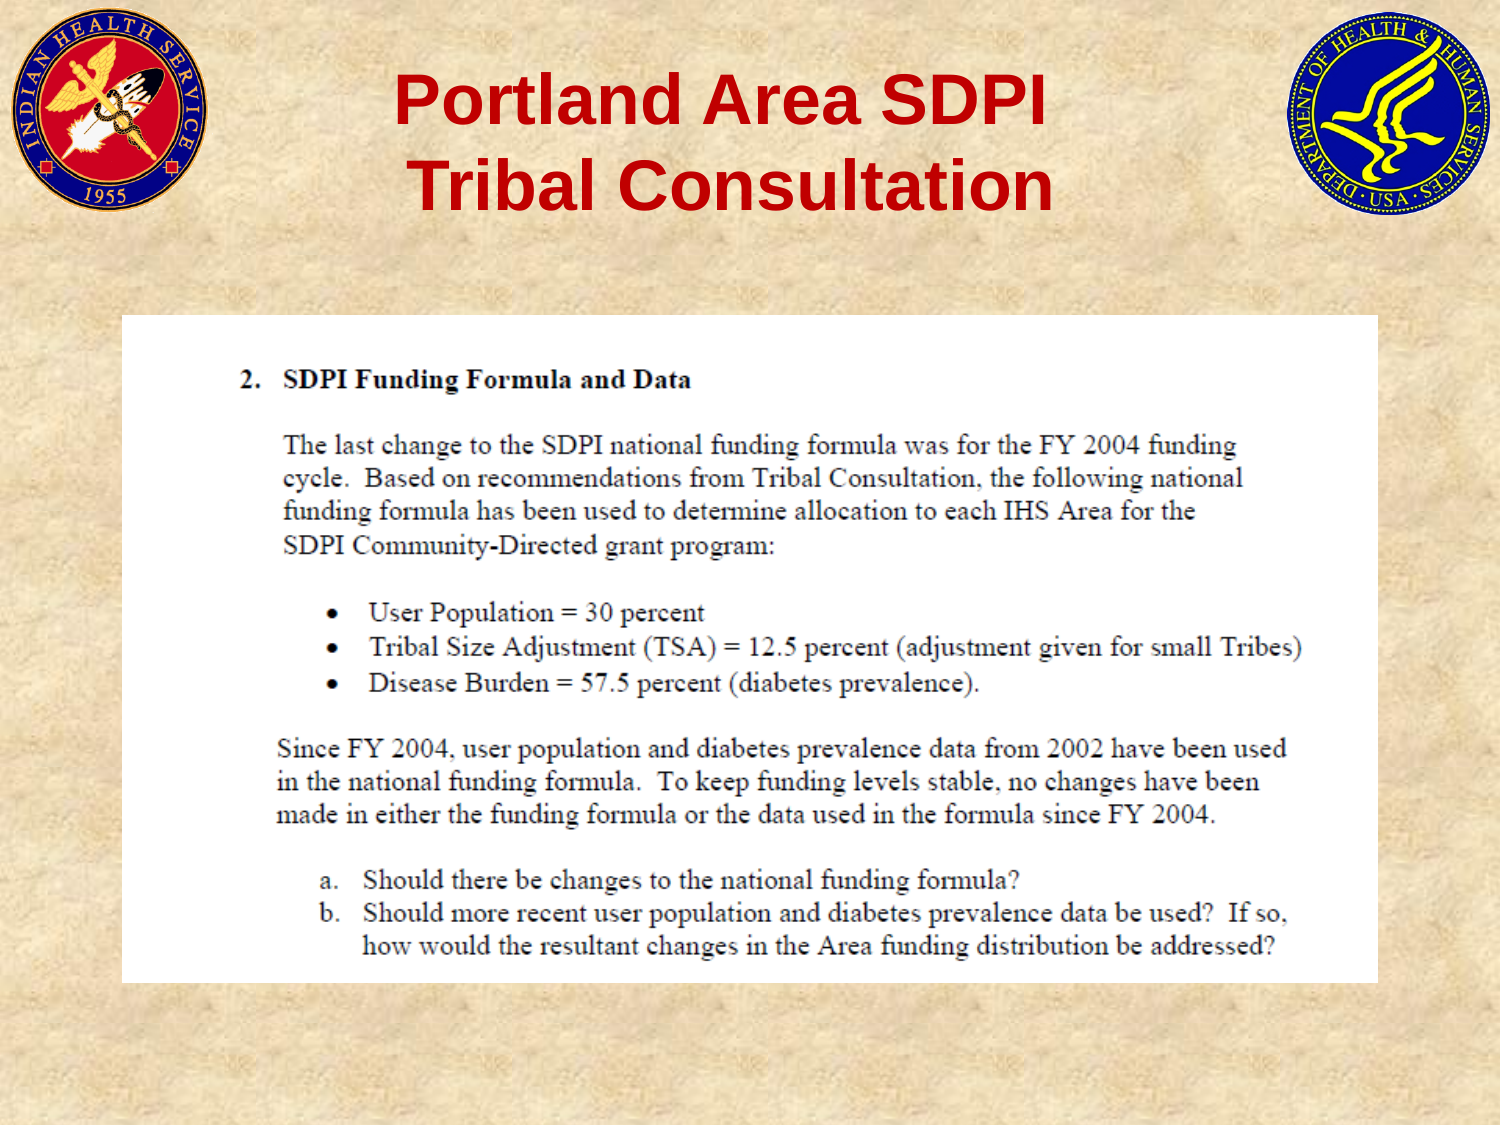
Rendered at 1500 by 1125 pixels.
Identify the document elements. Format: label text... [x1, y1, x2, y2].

picture [0, 0, 1500, 1125]
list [122, 314, 1378, 983]
title Portland Area SDPI Tribal Consultation [254, 45, 1213, 233]
